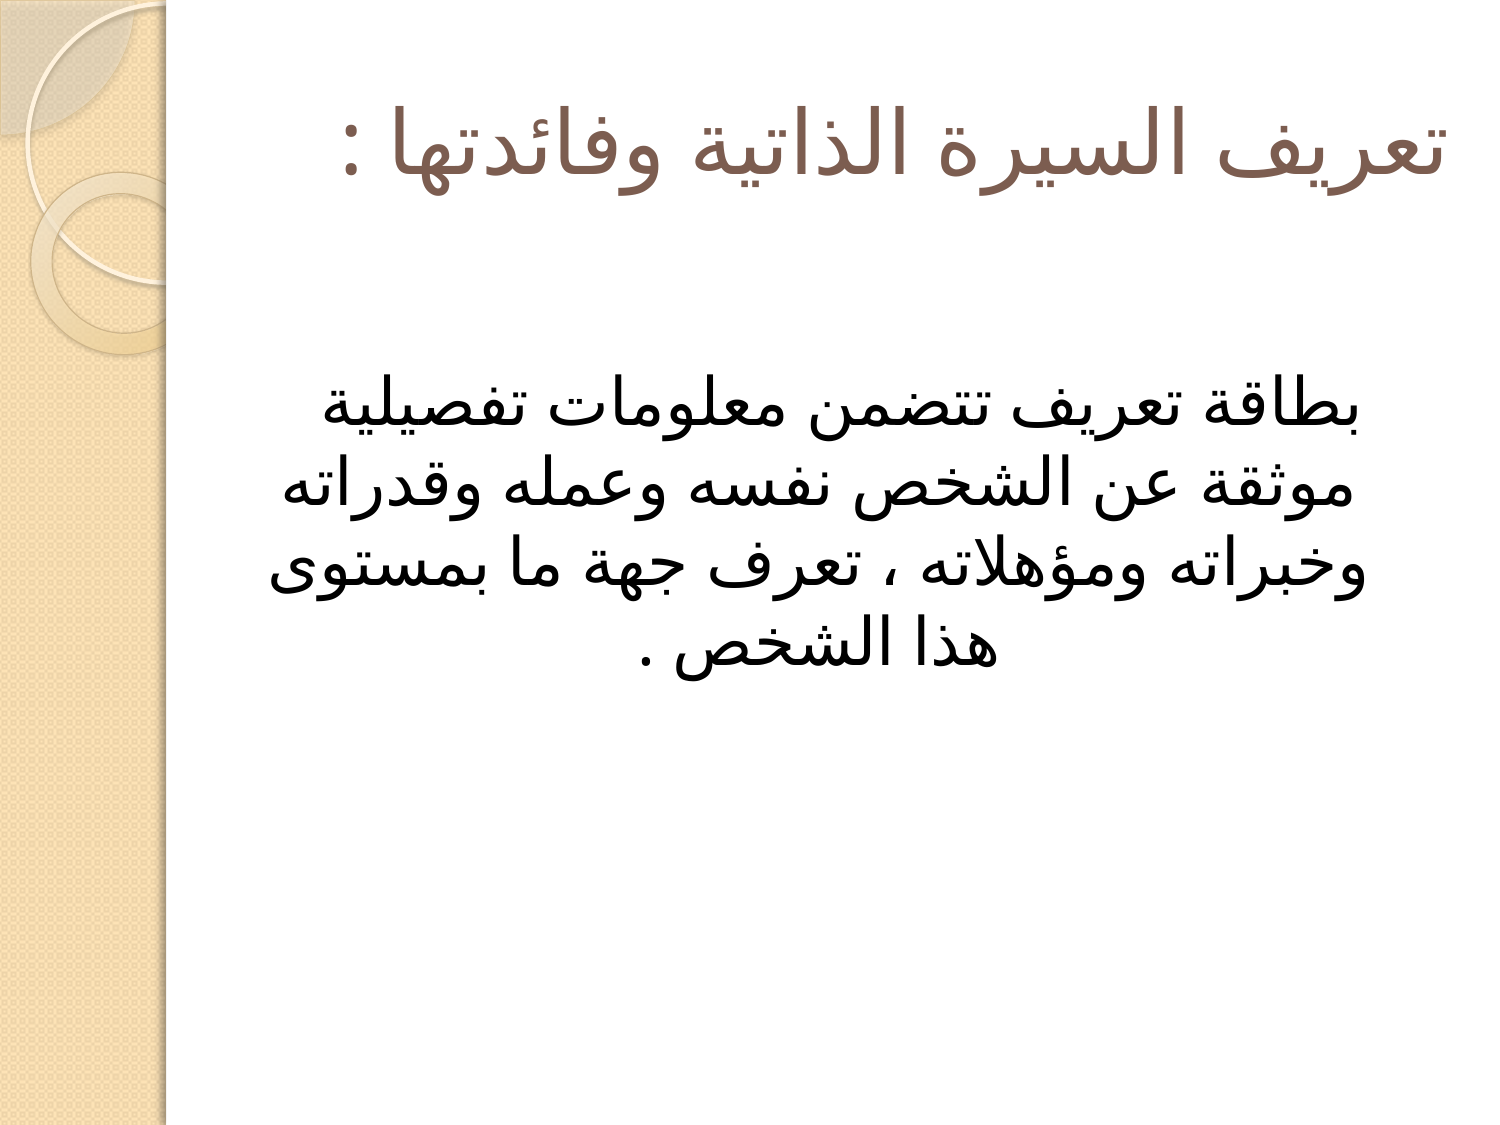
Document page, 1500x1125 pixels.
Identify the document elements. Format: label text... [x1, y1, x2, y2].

list بطاقة تعريف تتضمن معلومات تفصيلية موثقة عن الشخص نفسه وعمله وقدراته وخبراته ومؤهلاته ، تعرف جهة ما بمستوى هذا الشخص . [234, 351, 1465, 876]
title تعريف السيرة الذاتية وفائدتها : [235, 45, 1466, 233]
